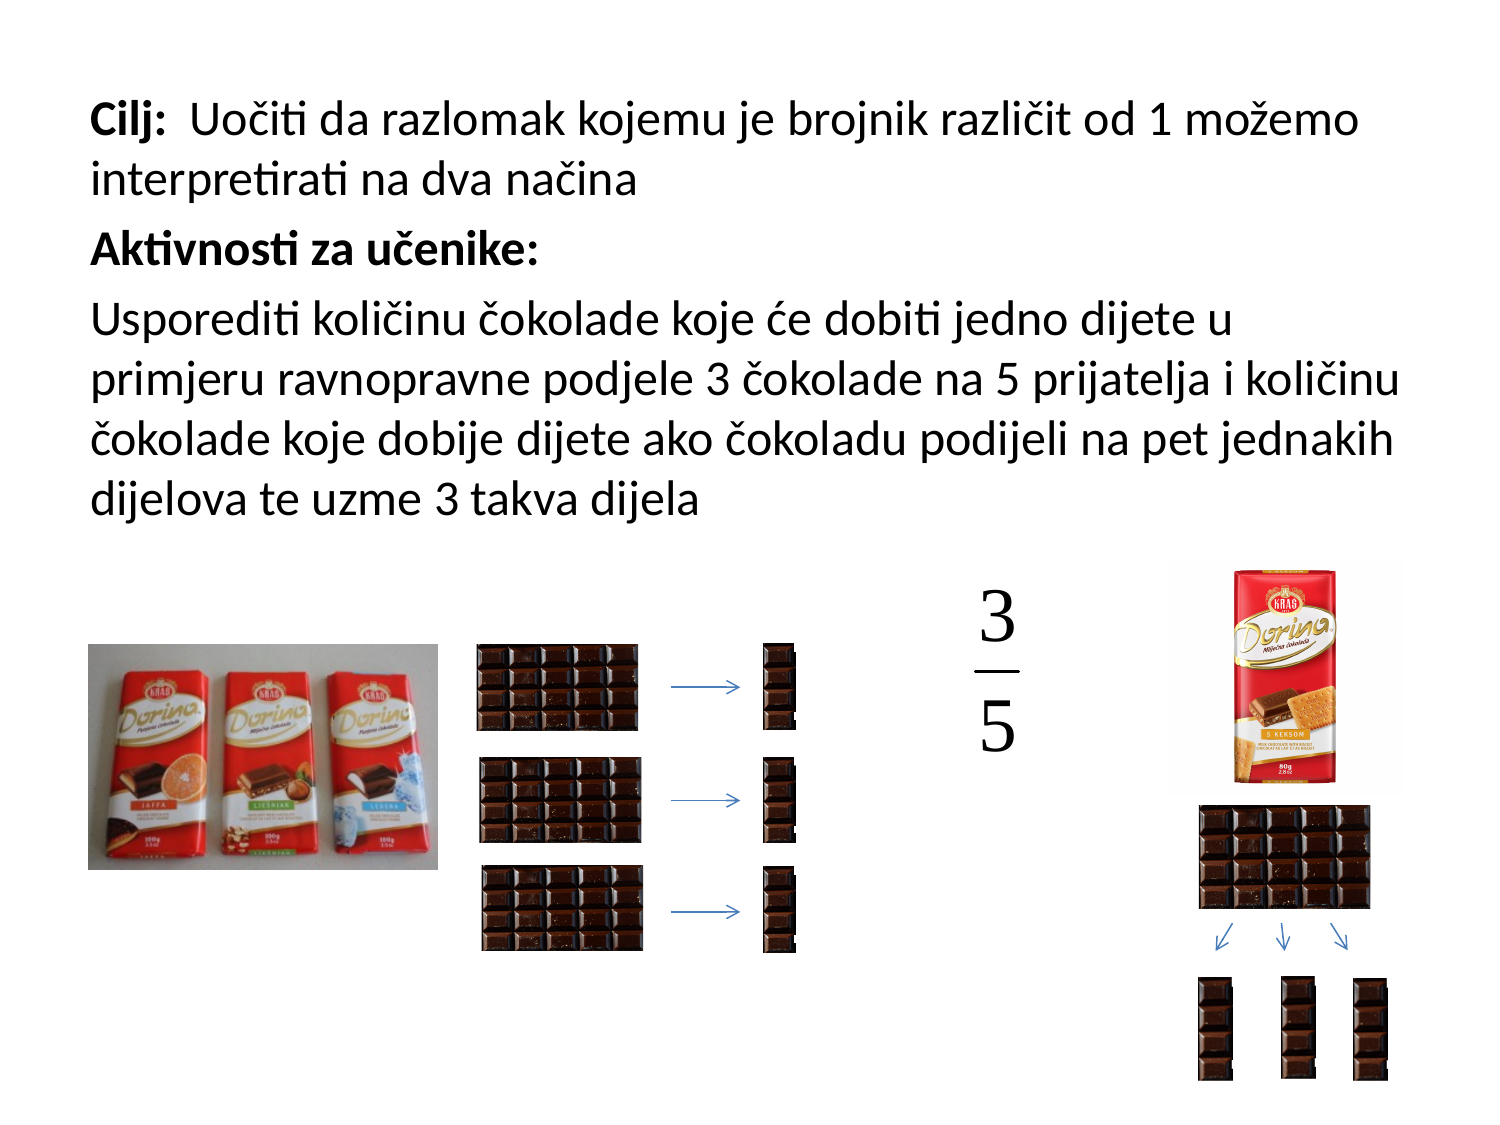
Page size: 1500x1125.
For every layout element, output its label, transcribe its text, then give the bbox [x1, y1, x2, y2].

picture [88, 644, 438, 871]
picture [476, 644, 639, 731]
picture [479, 756, 642, 843]
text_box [962, 567, 1034, 769]
picture [763, 643, 796, 731]
picture [1166, 558, 1404, 796]
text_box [1215, 922, 1233, 952]
picture [1281, 975, 1316, 1081]
picture [763, 756, 796, 845]
picture [763, 866, 796, 954]
list Cilj: Uočiti da razlomak kojemu je brojnik različit od 1 možemo interpretirati na dva načina Aktivnosti za učenike: Usporediti količinu čokolade koje će dobiti jedno dijete u primjeru ravnopravne podjele 3 čokolade na 5 prijatelja i količinu čokolade koje dobije dijete ako čokoladu podijeli na pet jednakih dijelova te uzme 3 takva dijela [74, 77, 1426, 1006]
picture [481, 865, 644, 952]
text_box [1281, 922, 1285, 952]
picture [1198, 977, 1233, 1083]
picture [1353, 977, 1388, 1084]
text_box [1330, 922, 1348, 951]
picture [1198, 805, 1371, 909]
